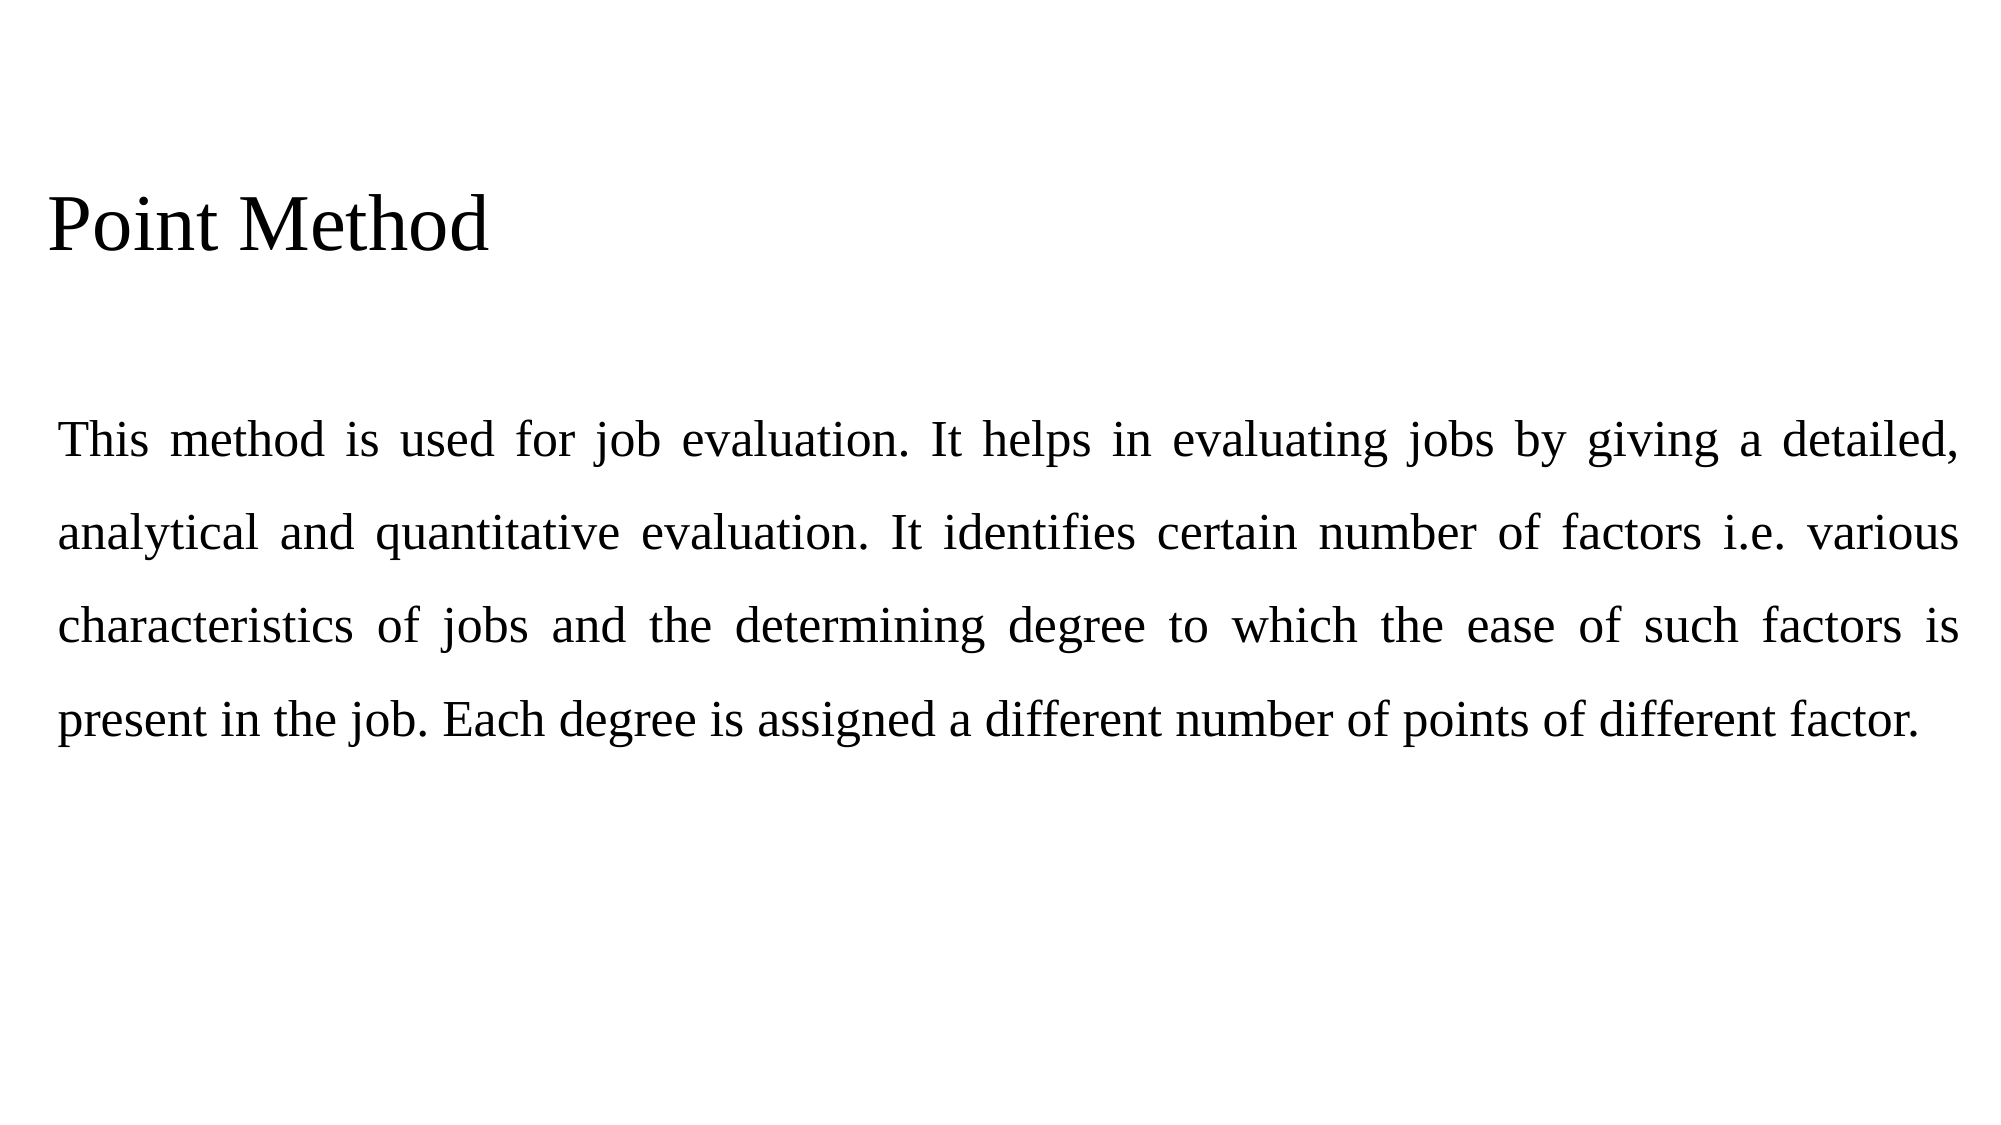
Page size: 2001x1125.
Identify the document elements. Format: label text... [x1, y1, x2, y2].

title Point Method [32, 172, 1969, 276]
list This method is used for job evaluation. It helps in evaluating jobs by giving a detailed, analytical and quantitative evaluation. It identifies certain number of factors i.e. various characteristics of jobs and the determining degree to which the ease of such factors is present in the job. Each degree is assigned a different number of points of different factor. [42, 366, 1979, 801]
